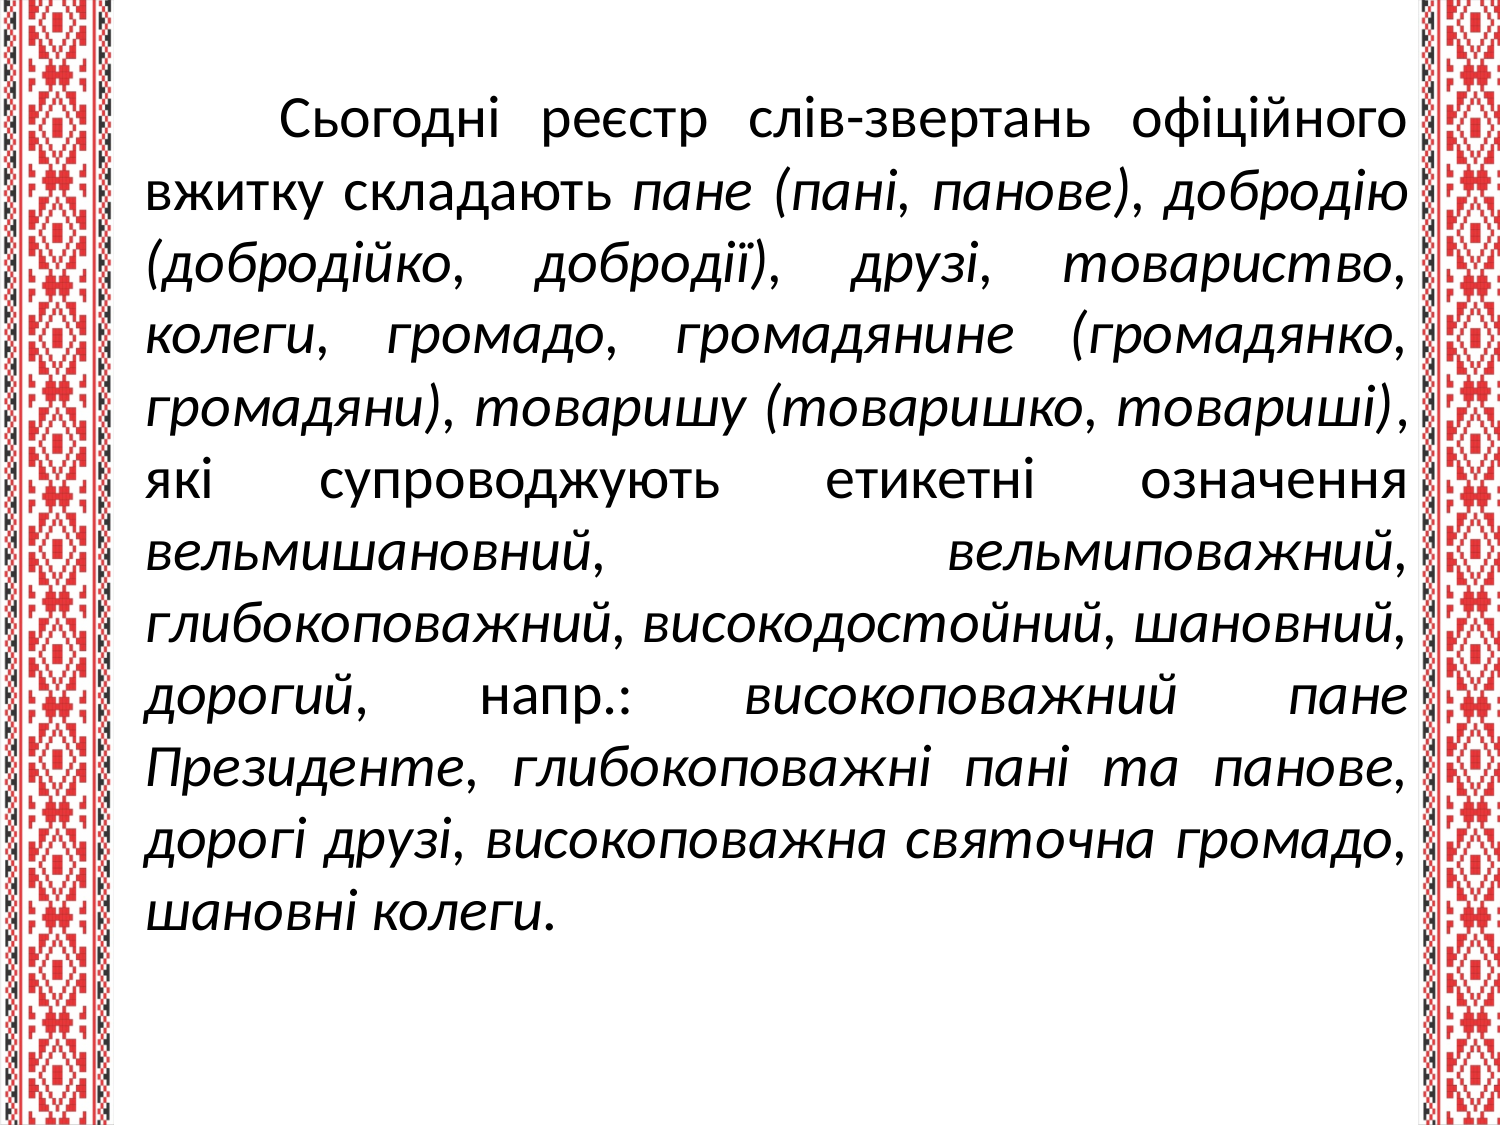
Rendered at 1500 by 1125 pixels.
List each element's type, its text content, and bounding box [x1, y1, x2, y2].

picture [0, 1, 620, 1124]
picture [911, 1, 1500, 1124]
list Сьогодні реєстр слів-звертань офіційного вжитку складають пане (пані, панове), добродію (добродійко, добродії), друзі, товариство, колеги, громадо, громадянине (громадянко, громадяни), товаришу (товаришко, товариші), які супроводжують етикетні означення вельмишановний, вельмиповажний, глибокоповажний, високодостойний, шановний, дорогий, напр.: високоповажний пане Президенте, глибокоповажні пані та панове, дорогі друзі, високоповажна святочна громадо, шановні колеги. [114, 70, 1418, 1005]
